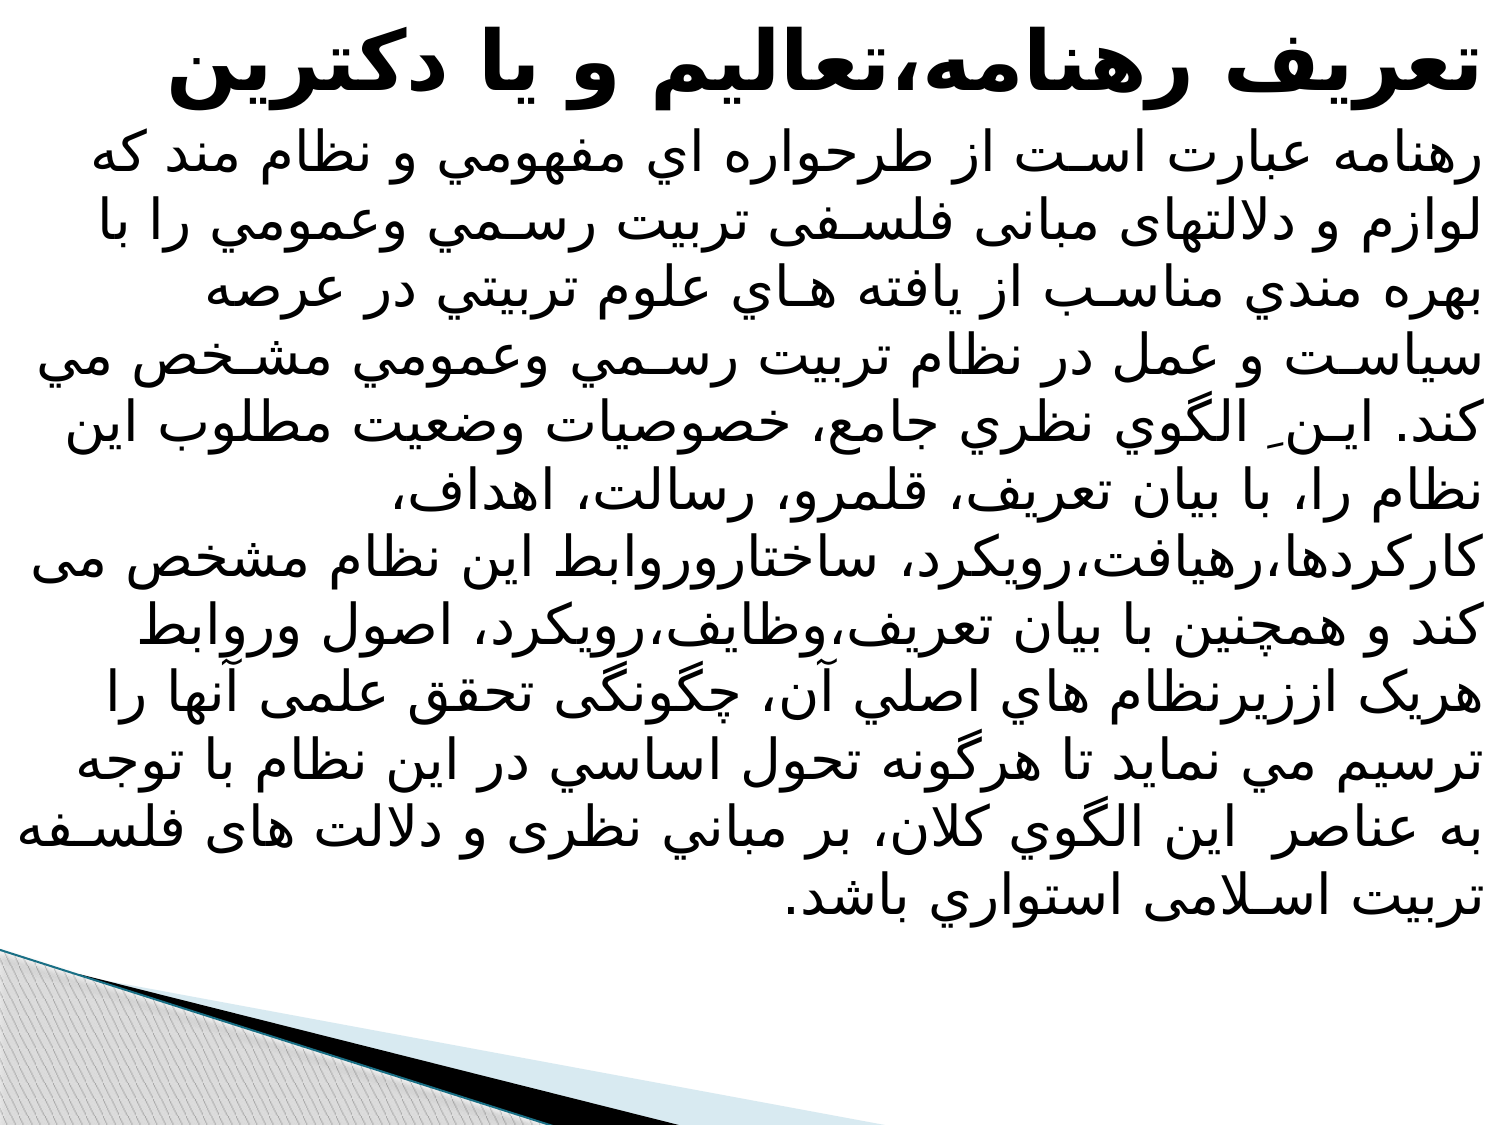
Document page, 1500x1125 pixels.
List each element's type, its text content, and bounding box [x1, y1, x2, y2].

list تعریف رهنامه،تعالیم و یا دکترین رهنامه عبارت اسـت از طرحواره اي مفهومي و نظام مند كه لوازم و دلالتهای مبانی فلسـفی تربيت رسـمي وعمومي را با بهره مندي مناسـب از يافته هـاي علوم تربيتي در عرصه سياسـت و عمل در نظام تربيت رسـمي وعمومي مشـخص مي كند. ايـن ِ الگوي نظري جامع، خصوصيات وضعيت مطلوب اين نظام را، با بيان تعريف، قلمرو، رسالت، اهداف، کارکردها،رهيافت،رويکرد، ساختاروروابط اين نظام مشخص می کند و همچنين با بيان تعريف،وظايف،رويكرد، اصول وروابط هريک اززيرنظام هاي اصلي آن، چگونگی تحقق علمی آنها را ترسيم مي نمايد تا هرگونه تحول اساسي در اين نظام با توجه به عناصر اين الگوي كلان، بر مباني نظری و دلالت های فلسـفه تربيت اسـلامی استواري باشد. [0, 0, 1500, 1125]
